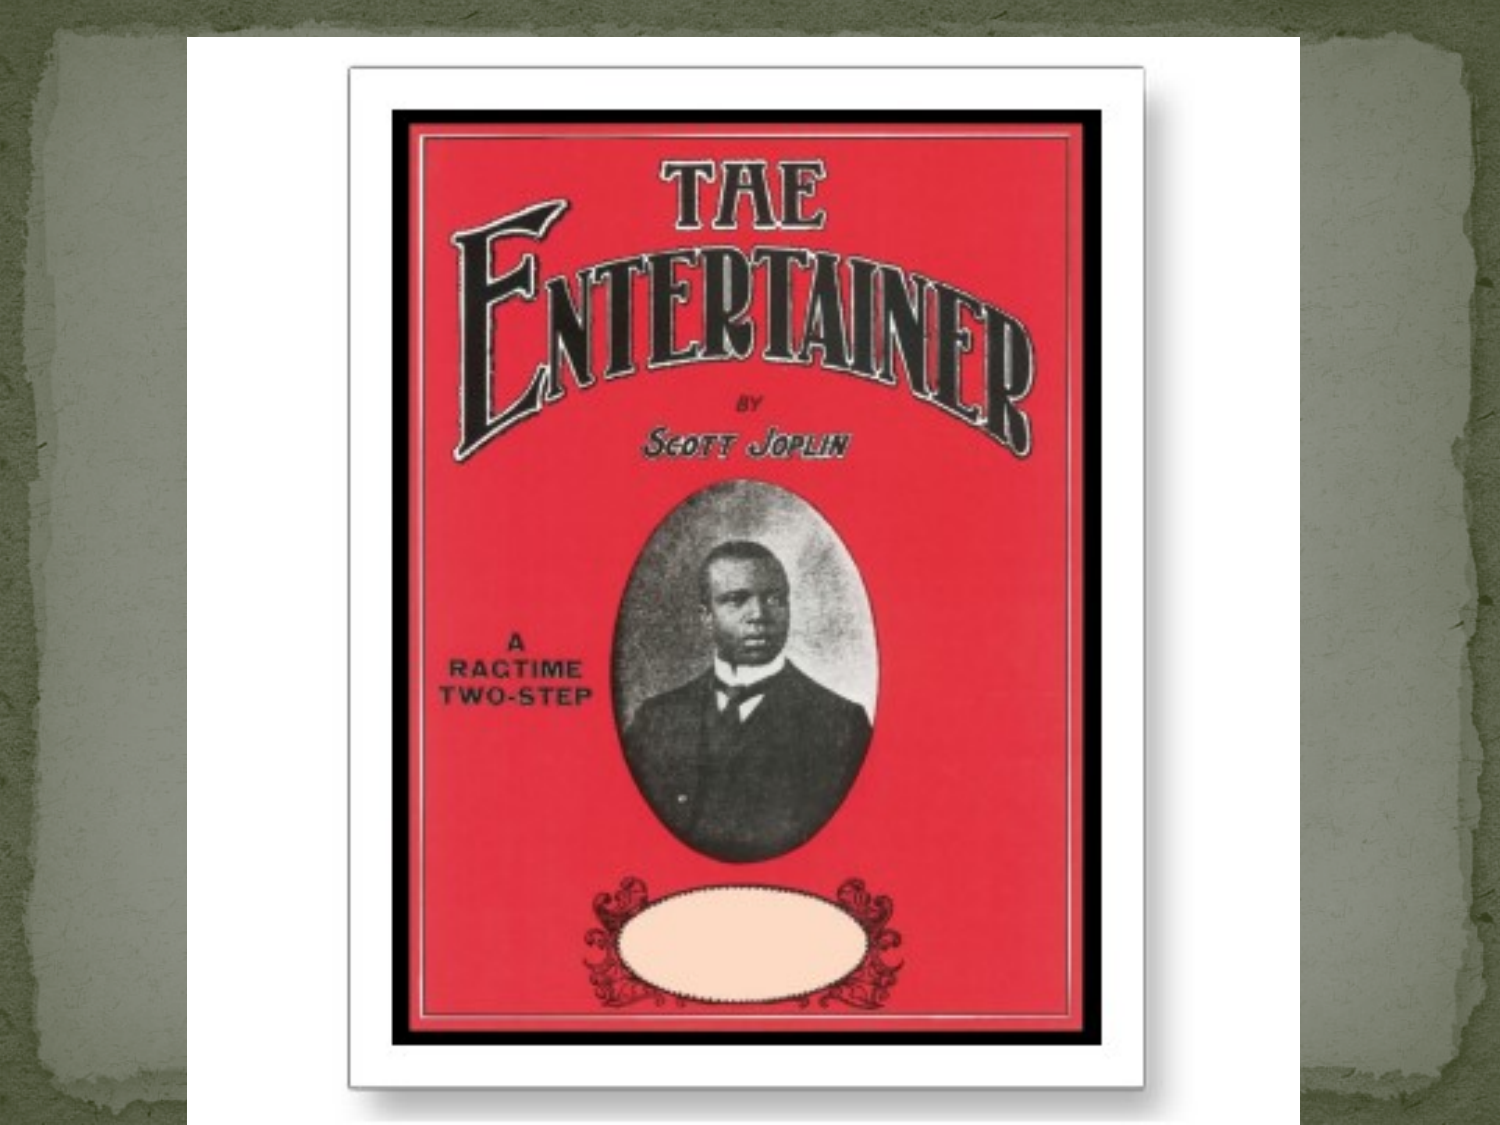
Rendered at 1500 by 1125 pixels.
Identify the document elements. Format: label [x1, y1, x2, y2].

picture [187, 37, 1300, 1125]
